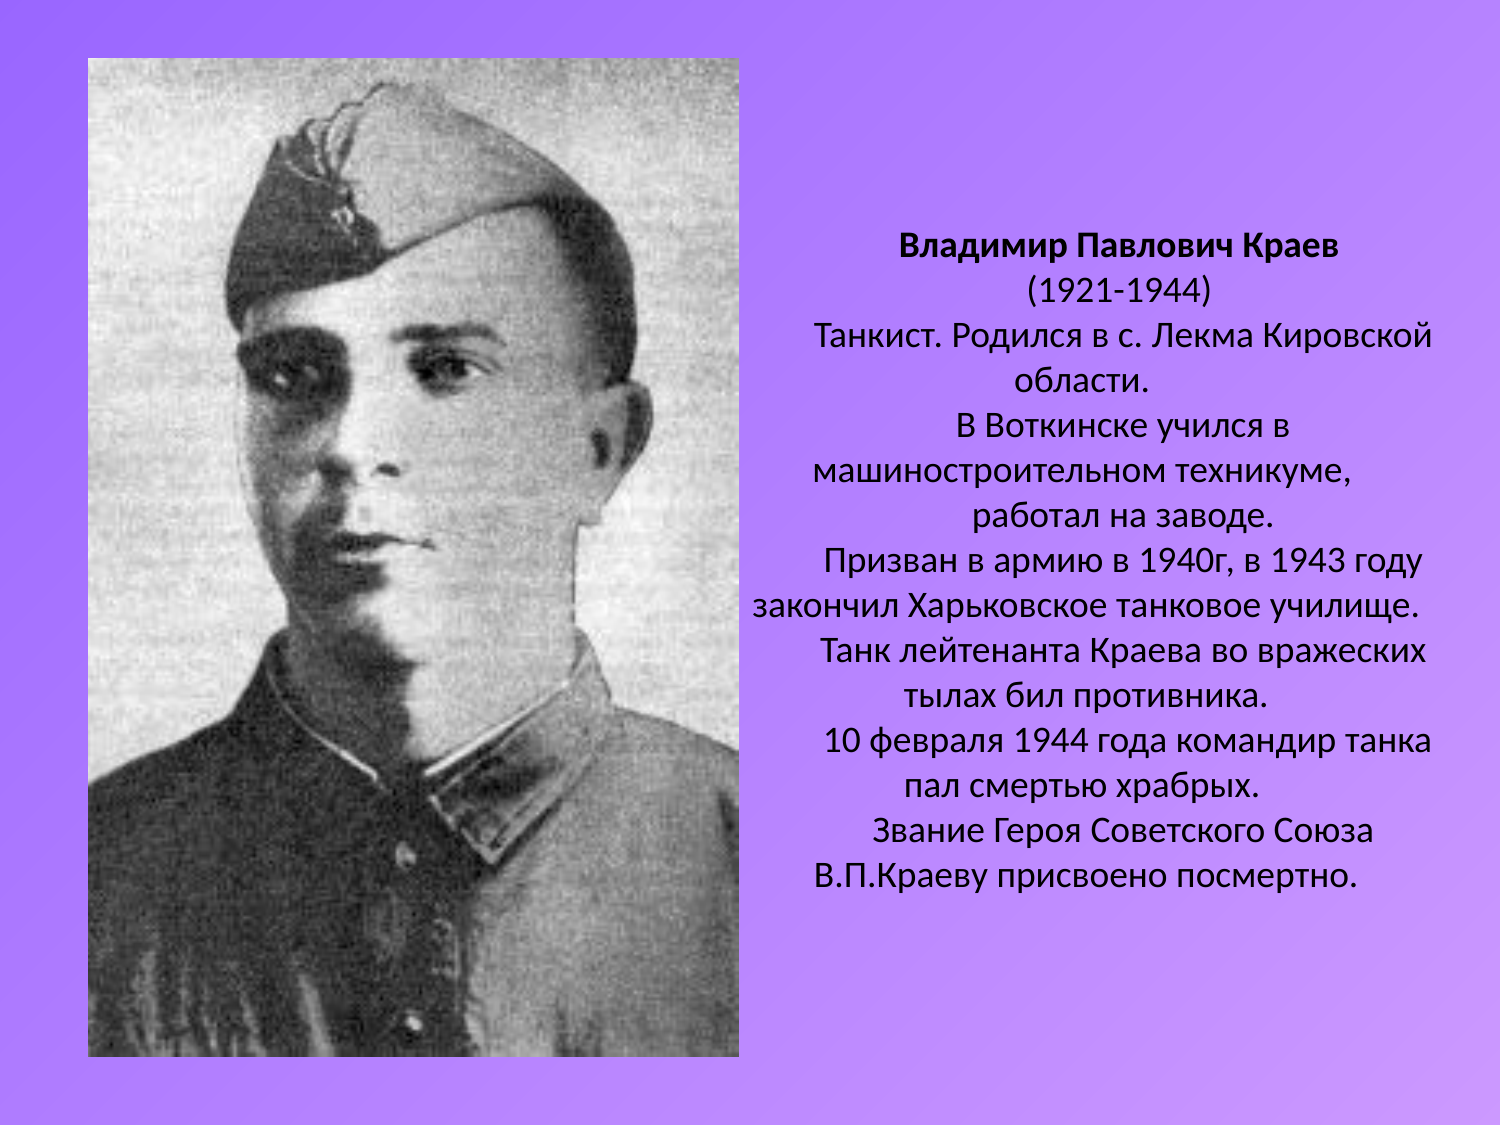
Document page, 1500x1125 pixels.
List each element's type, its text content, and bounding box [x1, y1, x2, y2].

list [88, 58, 739, 1057]
text_box Владимир Павлович Краев (1921-1944) Танкист. Родился в с. Лекма Кировской области. В Воткинске учился в машиностроительном техникуме, работал на заводе. Призван в армию в 1940г, в 1943 году закончил Харьковское танковое училище. Танк лейтенанта Краева во вражеских тылах бил противника. 10 февраля 1944 года командир танка пал смертью храбрых. Звание Героя Советского Союза В.П.Краеву присвоено посмертно. [743, 212, 1459, 903]
